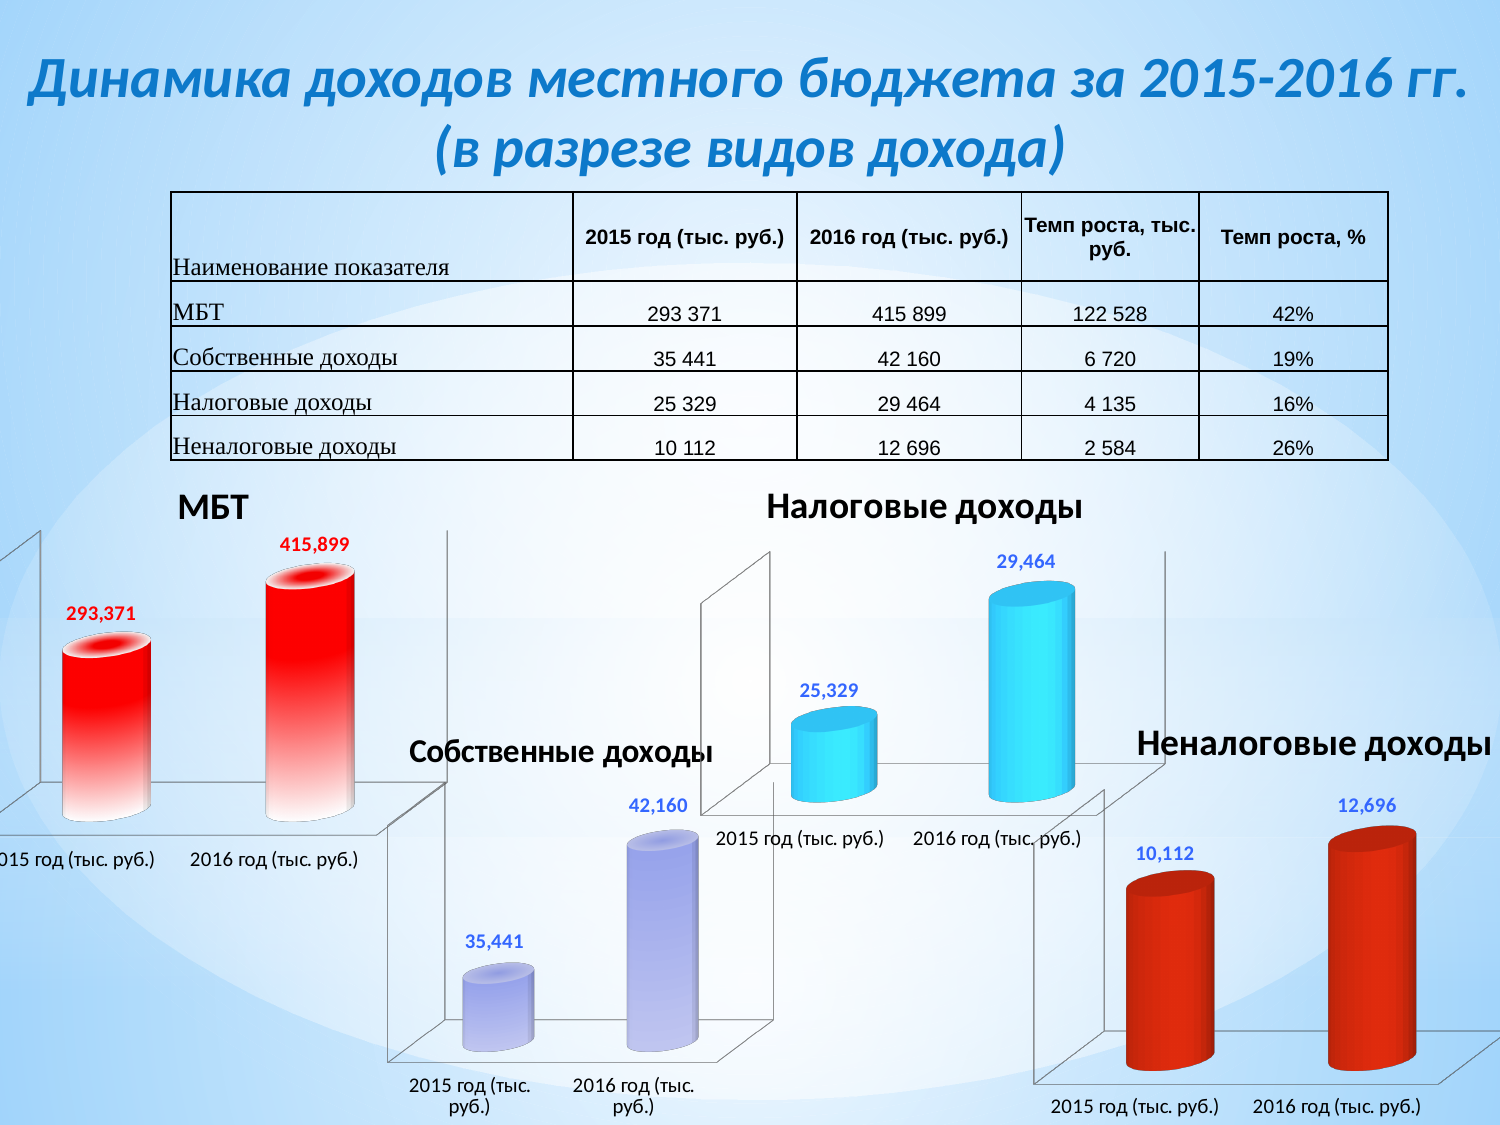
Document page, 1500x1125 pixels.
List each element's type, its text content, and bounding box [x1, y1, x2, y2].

text_box Динамика доходов местного бюджета за 2015-2016 гг. (в разрезе видов дохода) [13, 31, 1486, 187]
table_cell 10 112 [574, 416, 796, 459]
table_header 2015 год (тыс. руб.) [574, 193, 796, 280]
table_cell 16% [1200, 372, 1387, 415]
chart [0, 444, 1500, 1125]
table_cell 2 584 [1022, 416, 1198, 459]
table_cell 35 441 [574, 327, 796, 370]
table_cell 4 135 [1022, 372, 1198, 415]
table_header Наименование показателя [172, 193, 572, 280]
table_cell 29 464 [798, 372, 1021, 415]
table_cell 42 160 [798, 327, 1021, 370]
table_cell 26% [1200, 416, 1387, 459]
table_cell Собственные доходы [172, 327, 572, 370]
table_cell МБТ [172, 282, 572, 325]
table_header Темп роста, тыс. руб. [1022, 193, 1198, 280]
table_header Темп роста, % [1200, 193, 1387, 280]
table_cell 42% [1200, 282, 1387, 325]
table_cell Налоговые доходы [172, 372, 572, 415]
table_cell Неналоговые доходы [172, 416, 572, 459]
table_cell 122 528 [1022, 282, 1198, 325]
table_cell 12 696 [798, 416, 1021, 459]
table_cell 25 329 [574, 372, 796, 415]
table_header 2016 год (тыс. руб.) [798, 193, 1021, 280]
table_cell 293 371 [574, 282, 796, 325]
table_cell 19% [1200, 327, 1387, 370]
table_cell 6 720 [1022, 327, 1198, 370]
table_cell 415 899 [798, 282, 1021, 325]
